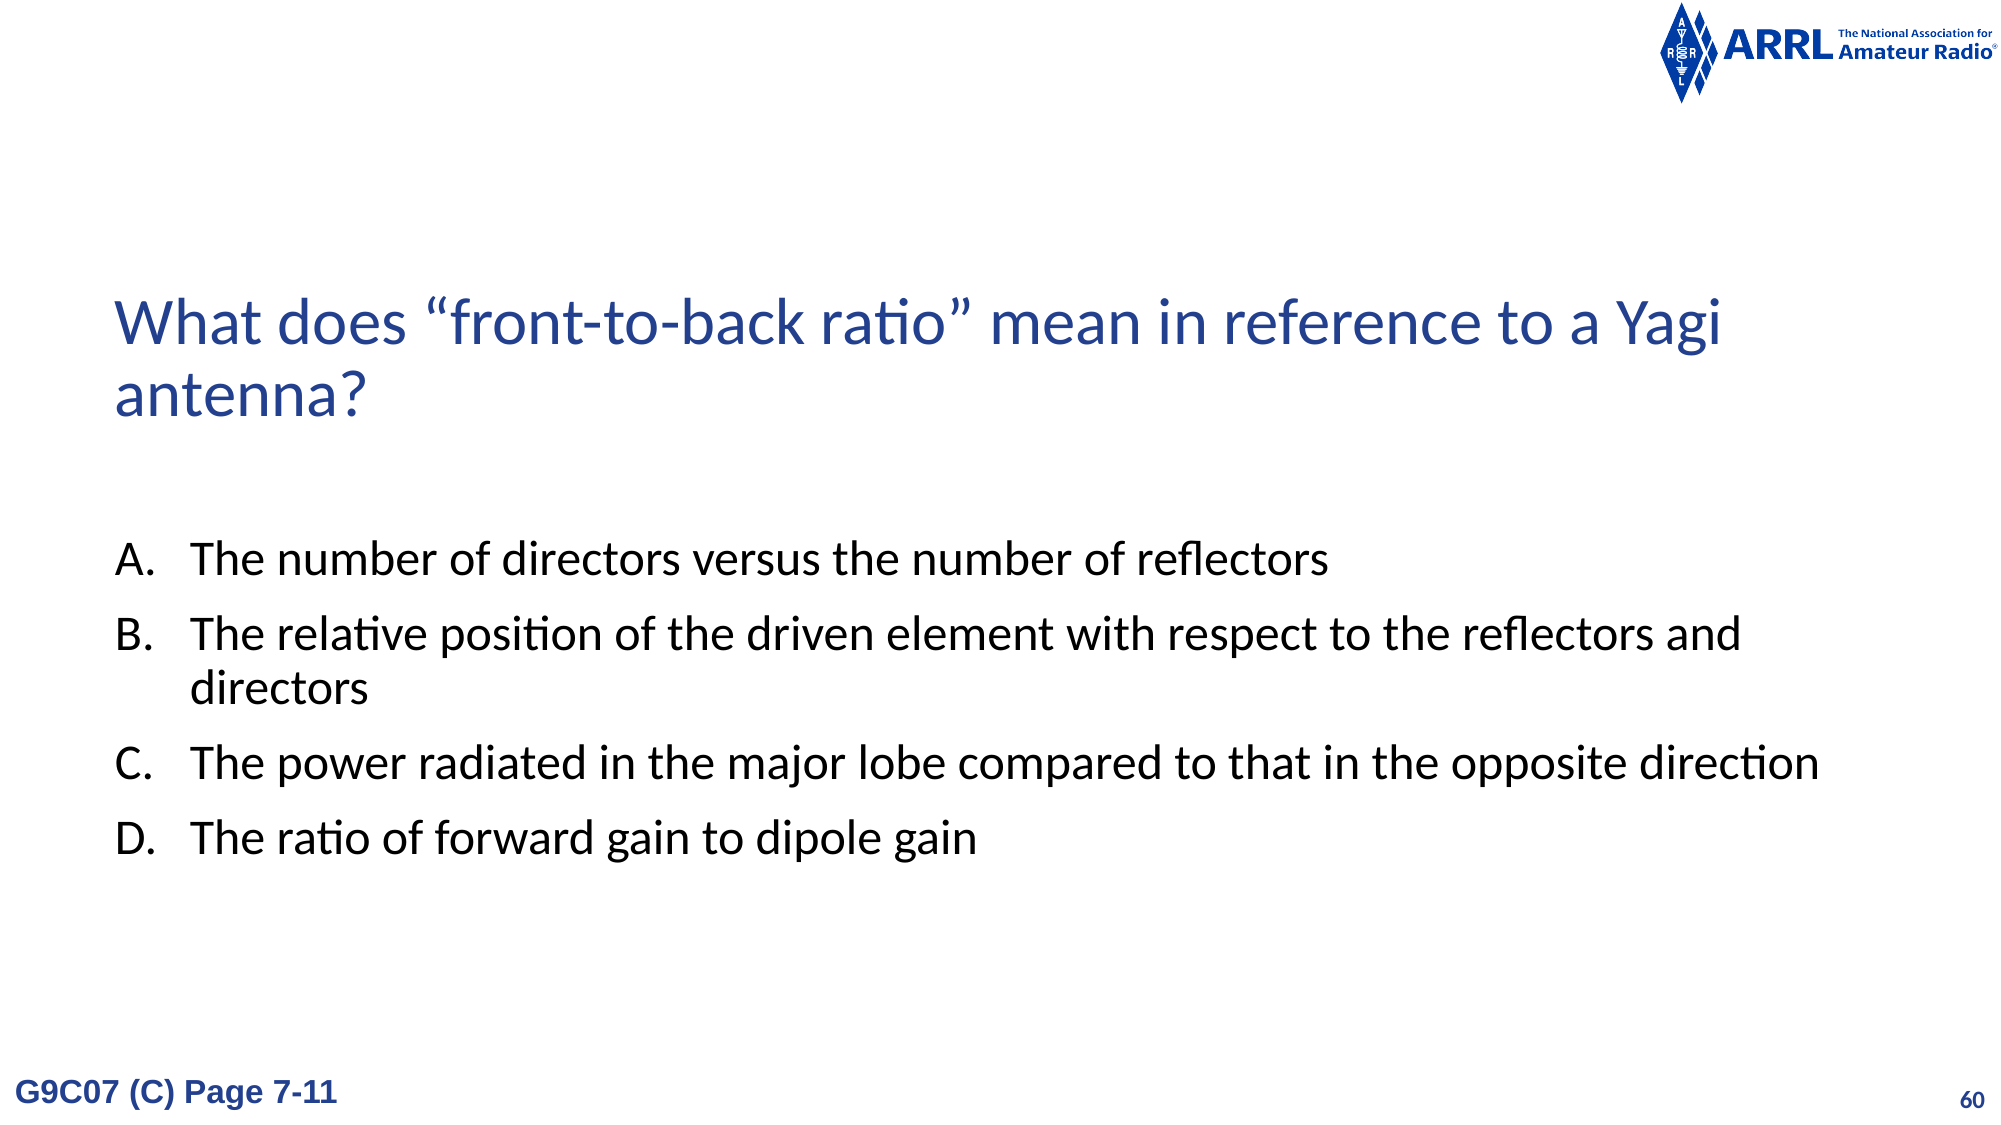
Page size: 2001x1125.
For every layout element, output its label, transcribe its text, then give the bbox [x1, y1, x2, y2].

list The number of directors versus the number of reflectors The relative position of the driven element with respect to the reflectors and directors The power radiated in the major lobe compared to that in the opposite direction The ratio of forward gain to dipole gain [99, 525, 1900, 1005]
picture [1658, 0, 1999, 106]
text_box 60 [1875, 1076, 2000, 1121]
title What does “front-to-back ratio” mean in reference to a Yagi antenna? [99, 249, 1900, 468]
text_box G9C07 (C) Page 7-11 [0, 1062, 1313, 1118]
